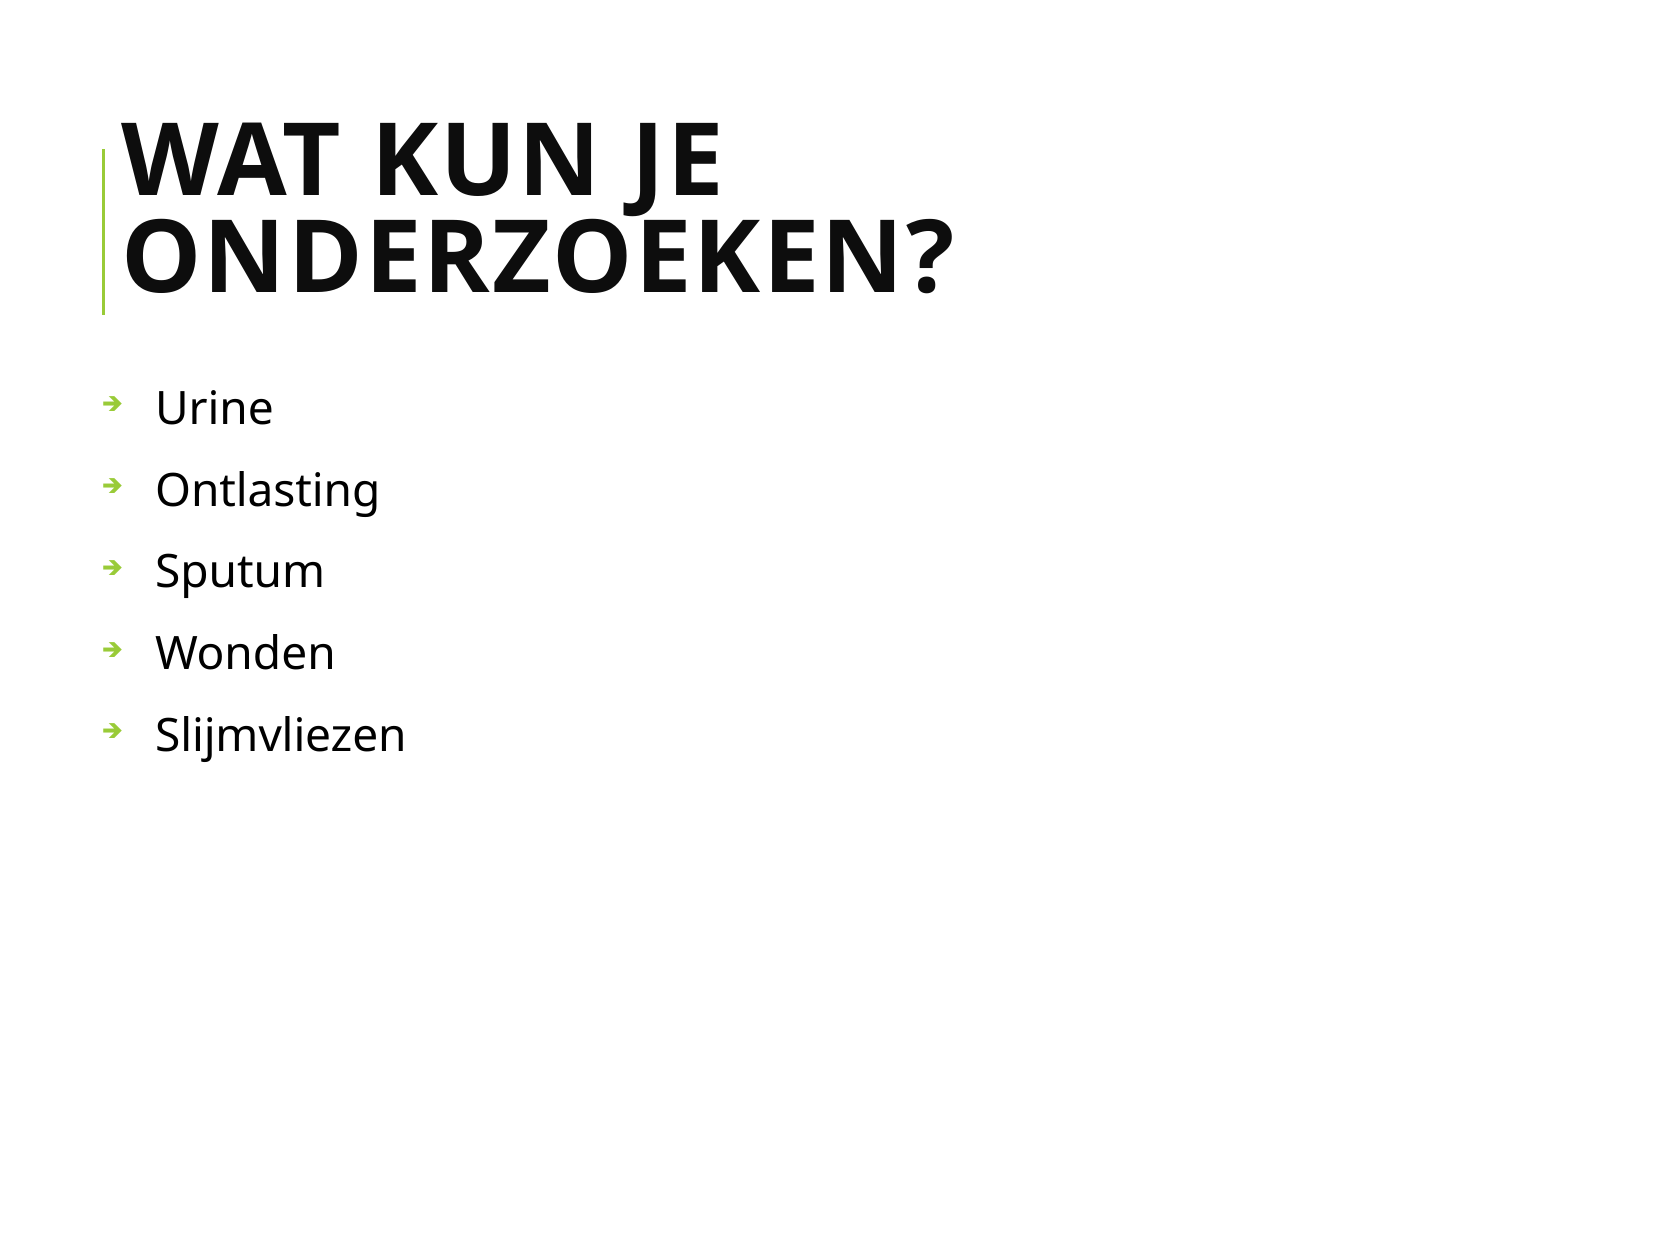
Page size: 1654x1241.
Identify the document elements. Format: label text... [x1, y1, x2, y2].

title Wat kun je onderzoeken? [106, 112, 1595, 320]
list Urine Ontlasting Sputum Wonden Slijmvliezen [76, 377, 1565, 1181]
